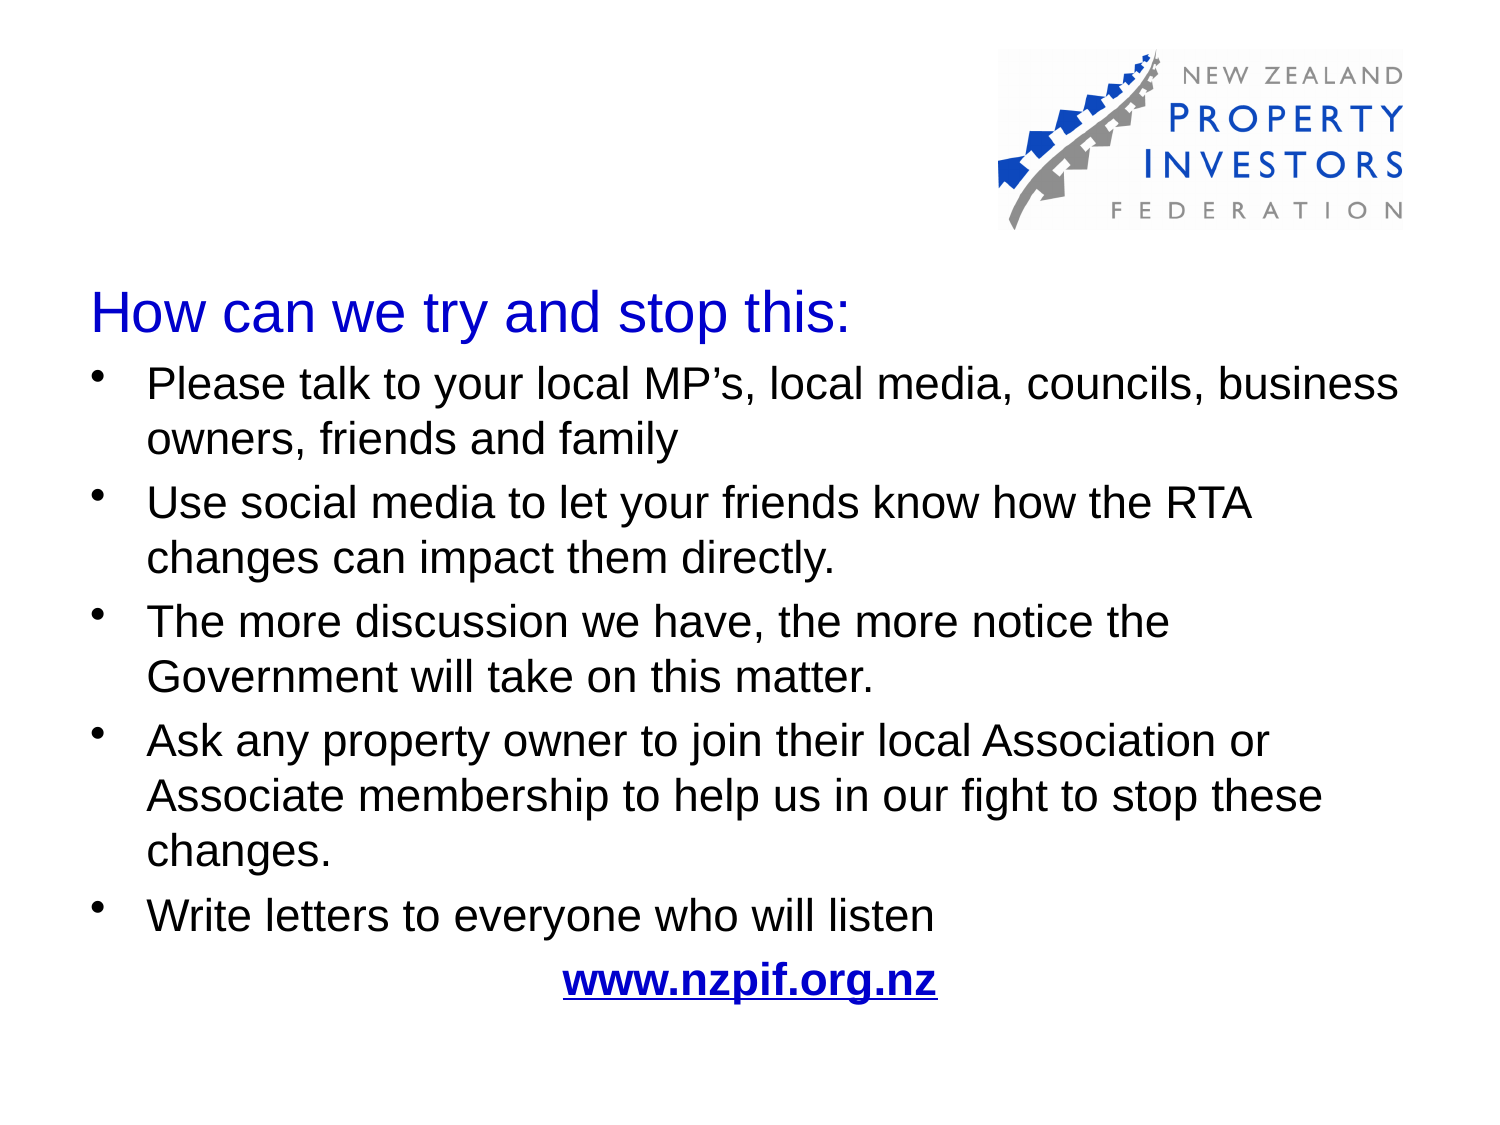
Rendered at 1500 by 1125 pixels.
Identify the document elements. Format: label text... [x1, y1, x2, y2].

list How can we try and stop this: Please talk to your local MP’s, local media, councils, business owners, friends and family Use social media to let your friends know how the RTA changes can impact them directly. The more discussion we have, the more notice the Government will take on this matter. Ask any property owner to join their local Association or Associate membership to help us in our fight to stop these changes. Write letters to everyone who will listen www.nzpif.org.nz [74, 266, 1426, 1010]
picture [997, 49, 1403, 230]
